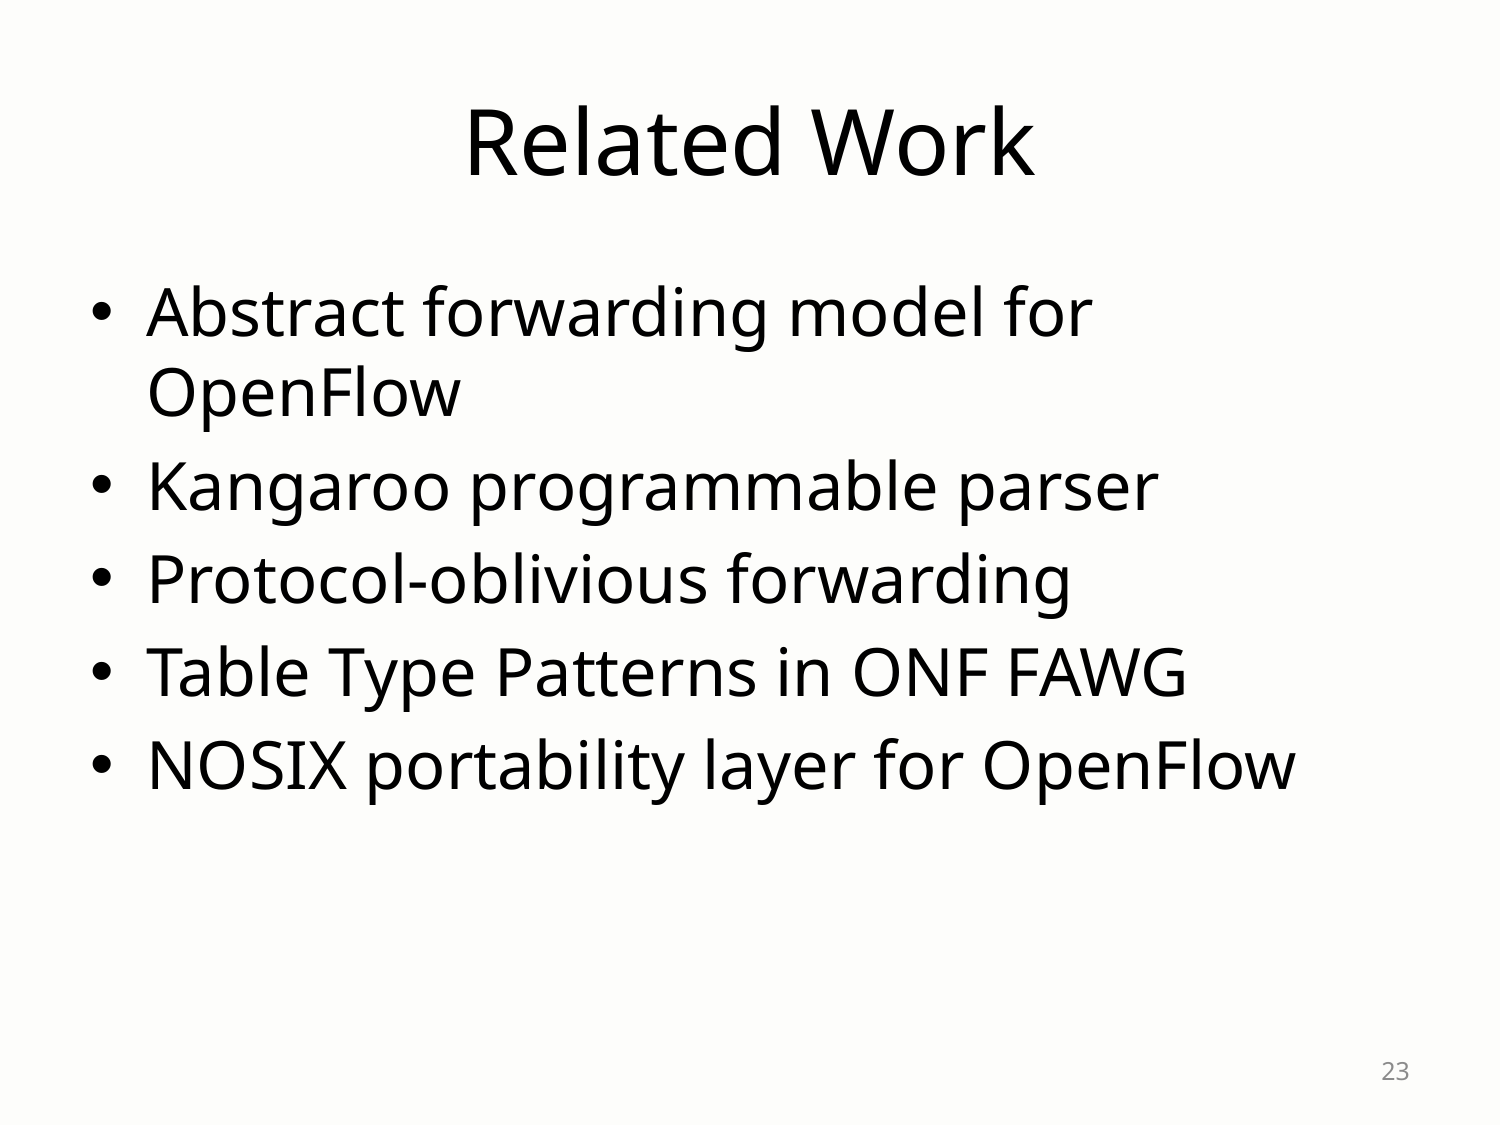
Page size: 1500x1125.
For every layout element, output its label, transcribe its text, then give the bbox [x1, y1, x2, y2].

list Abstract forwarding model for OpenFlow Kangaroo programmable parser Protocol-oblivious forwarding Table Type Patterns in ONF FAWG NOSIX portability layer for OpenFlow [75, 262, 1425, 1005]
slide_number 23 [1074, 1042, 1425, 1103]
title Related Work [75, 45, 1425, 233]
